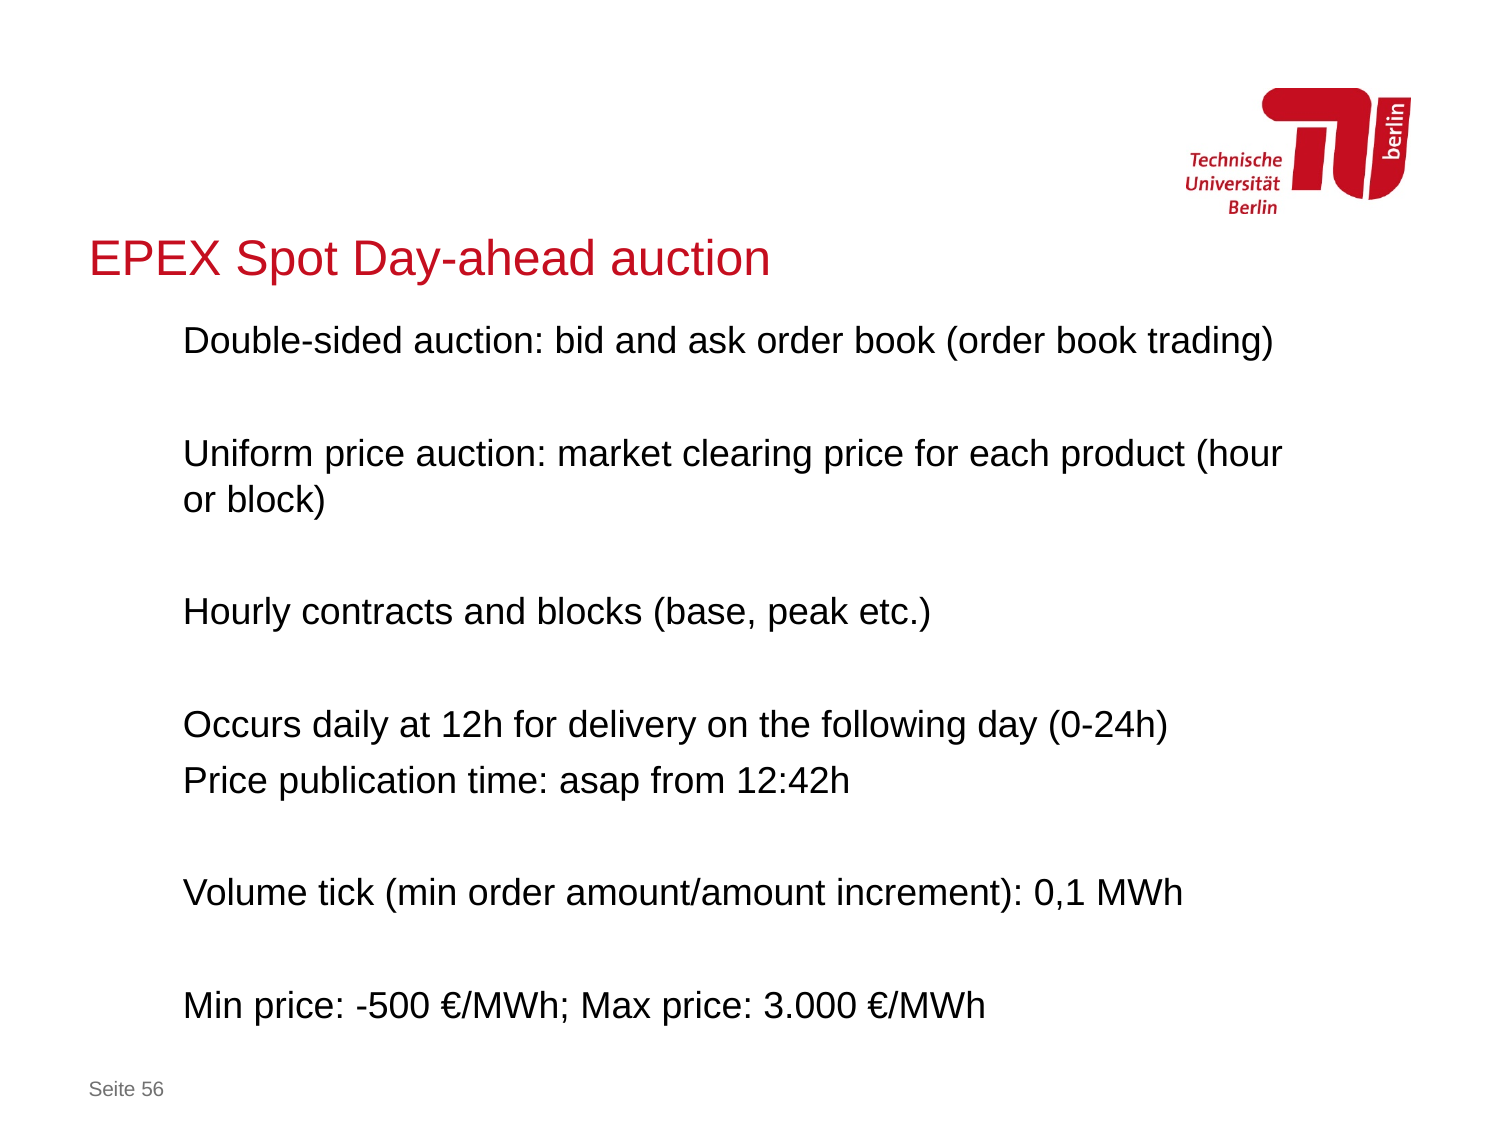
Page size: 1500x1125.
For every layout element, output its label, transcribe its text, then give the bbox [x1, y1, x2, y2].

title EPEX Spot Day-ahead auction [88, 226, 1411, 286]
picture [1186, 88, 1411, 214]
list Double-sided auction: bid and ask order book (order book trading) Uniform price auction: market clearing price for each product (hour or block) Hourly contracts and blocks (base, peak etc.) Occurs daily at 12h for delivery on the following day (0-24h) Price publication time: asap from 12:42h Volume tick (min order amount/amount increment): 0,1 MWh Min price: -500 €/MWh; Max price: 3.000 €/MWh [183, 315, 1294, 983]
slide_number Seite 56 [88, 1075, 1176, 1101]
